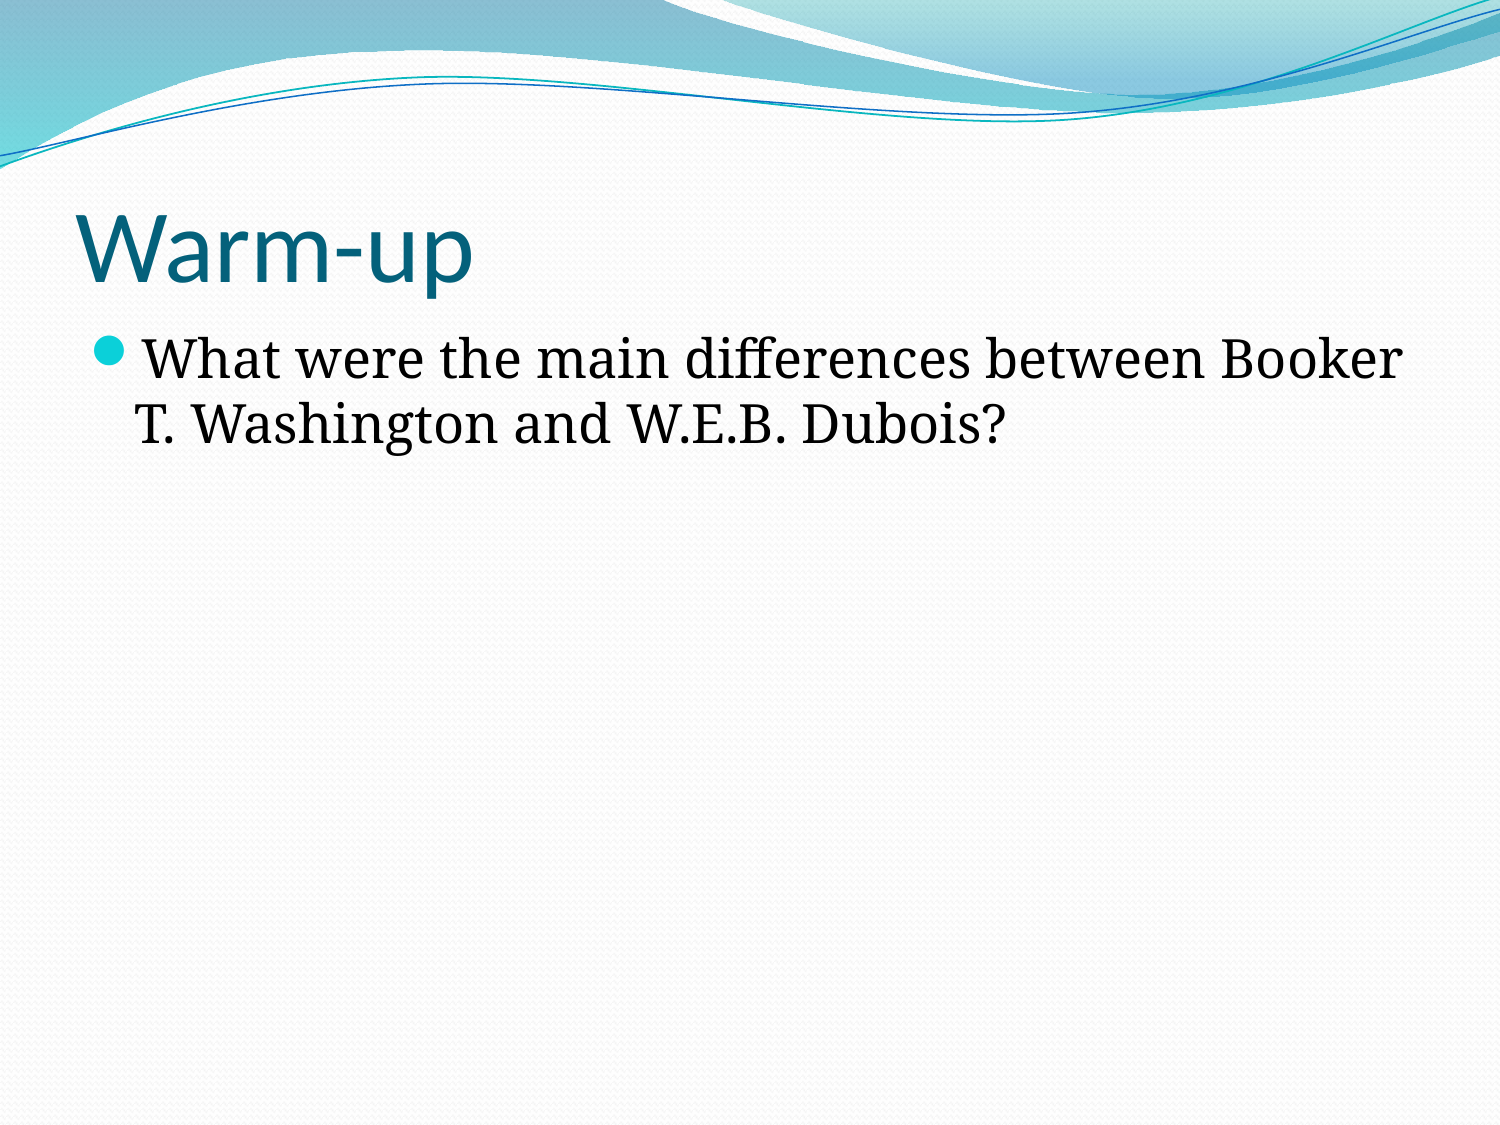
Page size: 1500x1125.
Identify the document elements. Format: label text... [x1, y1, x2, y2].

title Warm-up [75, 115, 1425, 303]
list What were the main differences between Booker T. Washington and W.E.B. Dubois? [75, 317, 1425, 1038]
